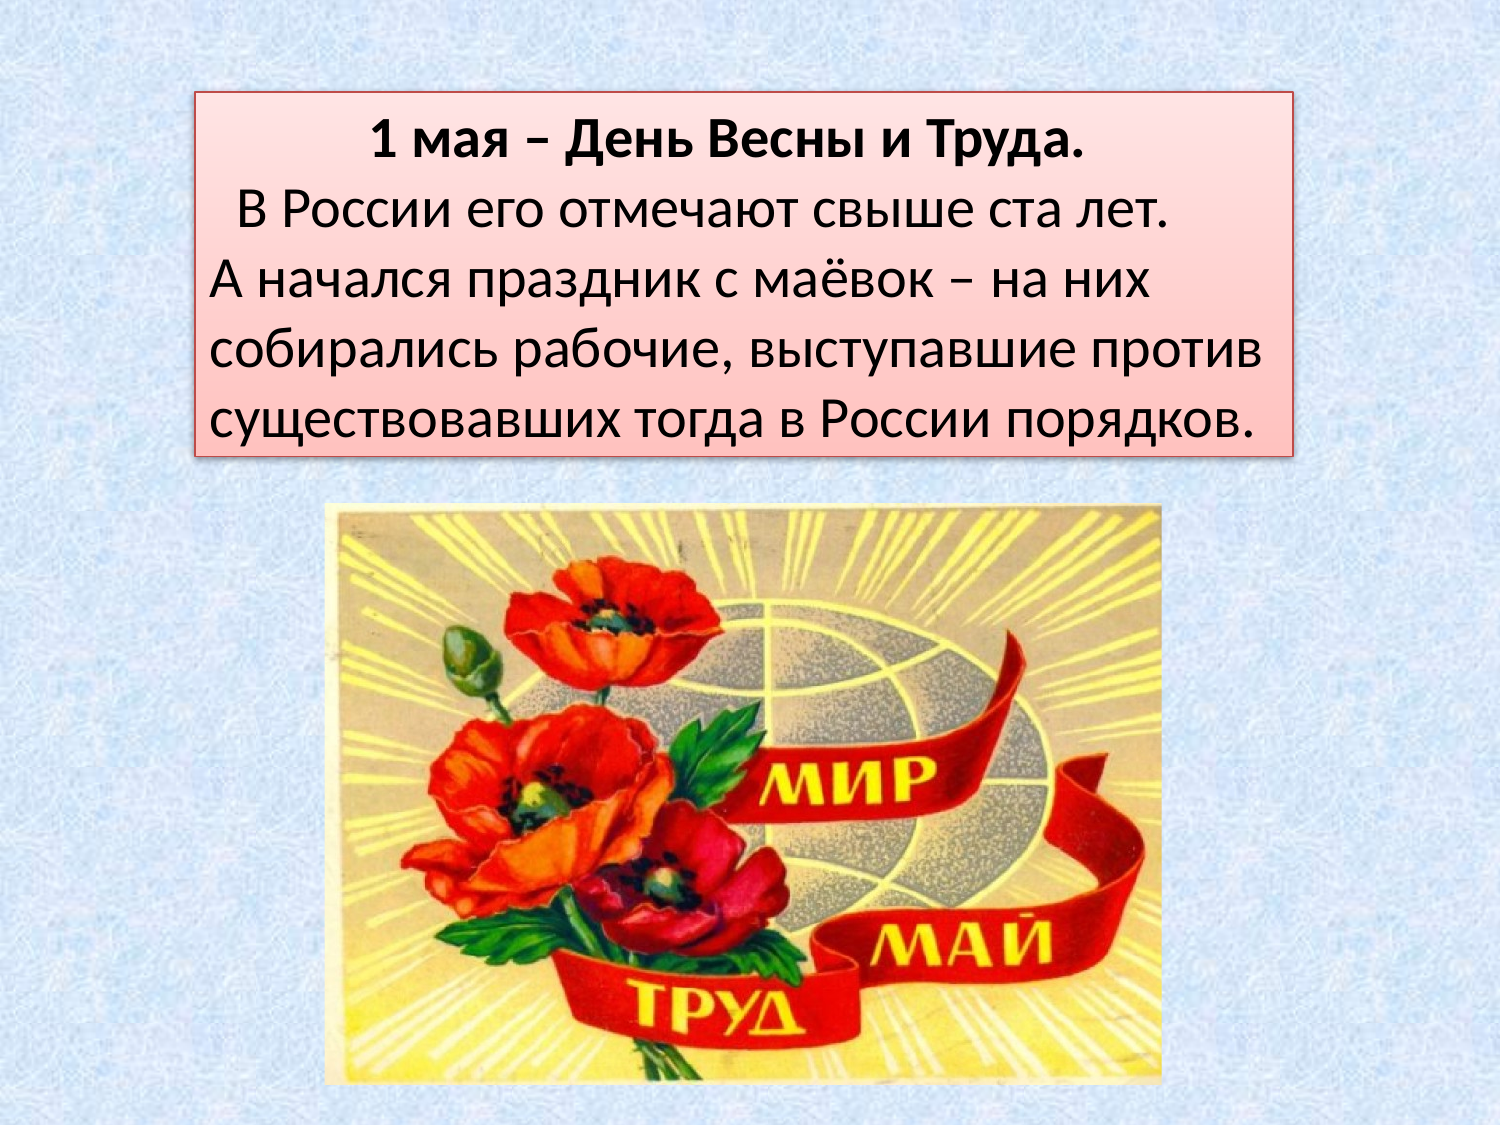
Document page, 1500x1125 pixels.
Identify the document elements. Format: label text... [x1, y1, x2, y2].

picture [0, 0, 1500, 1125]
text_box 1 мая – День Весны и Труда. В России его отмечают свыше ста лет. А начался праздник с маёвок – на них собирались рабочие, выступавшие против существовавших тогда в России порядков. [194, 91, 1294, 457]
